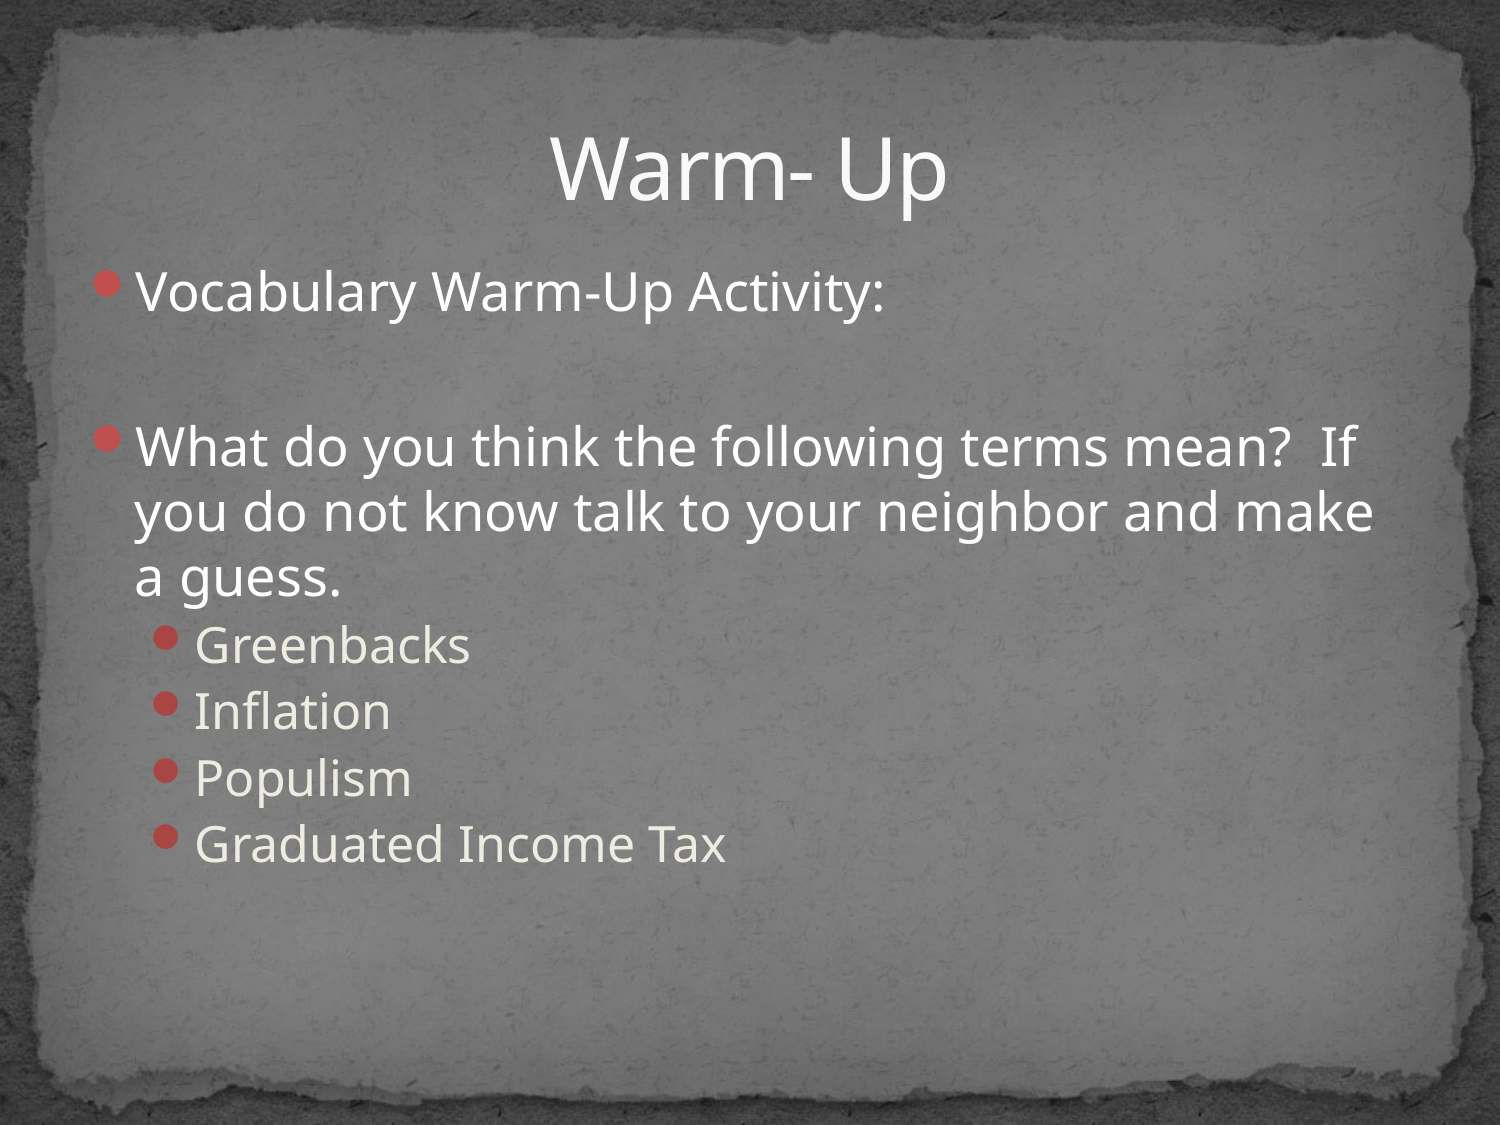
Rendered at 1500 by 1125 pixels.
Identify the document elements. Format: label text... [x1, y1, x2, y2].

list Vocabulary Warm-Up Activity: What do you think the following terms mean? If you do not know talk to your neighbor and make a guess. Greenbacks Inflation Populism Graduated Income Tax [75, 249, 1425, 1000]
title Warm- Up [74, 24, 1425, 225]
